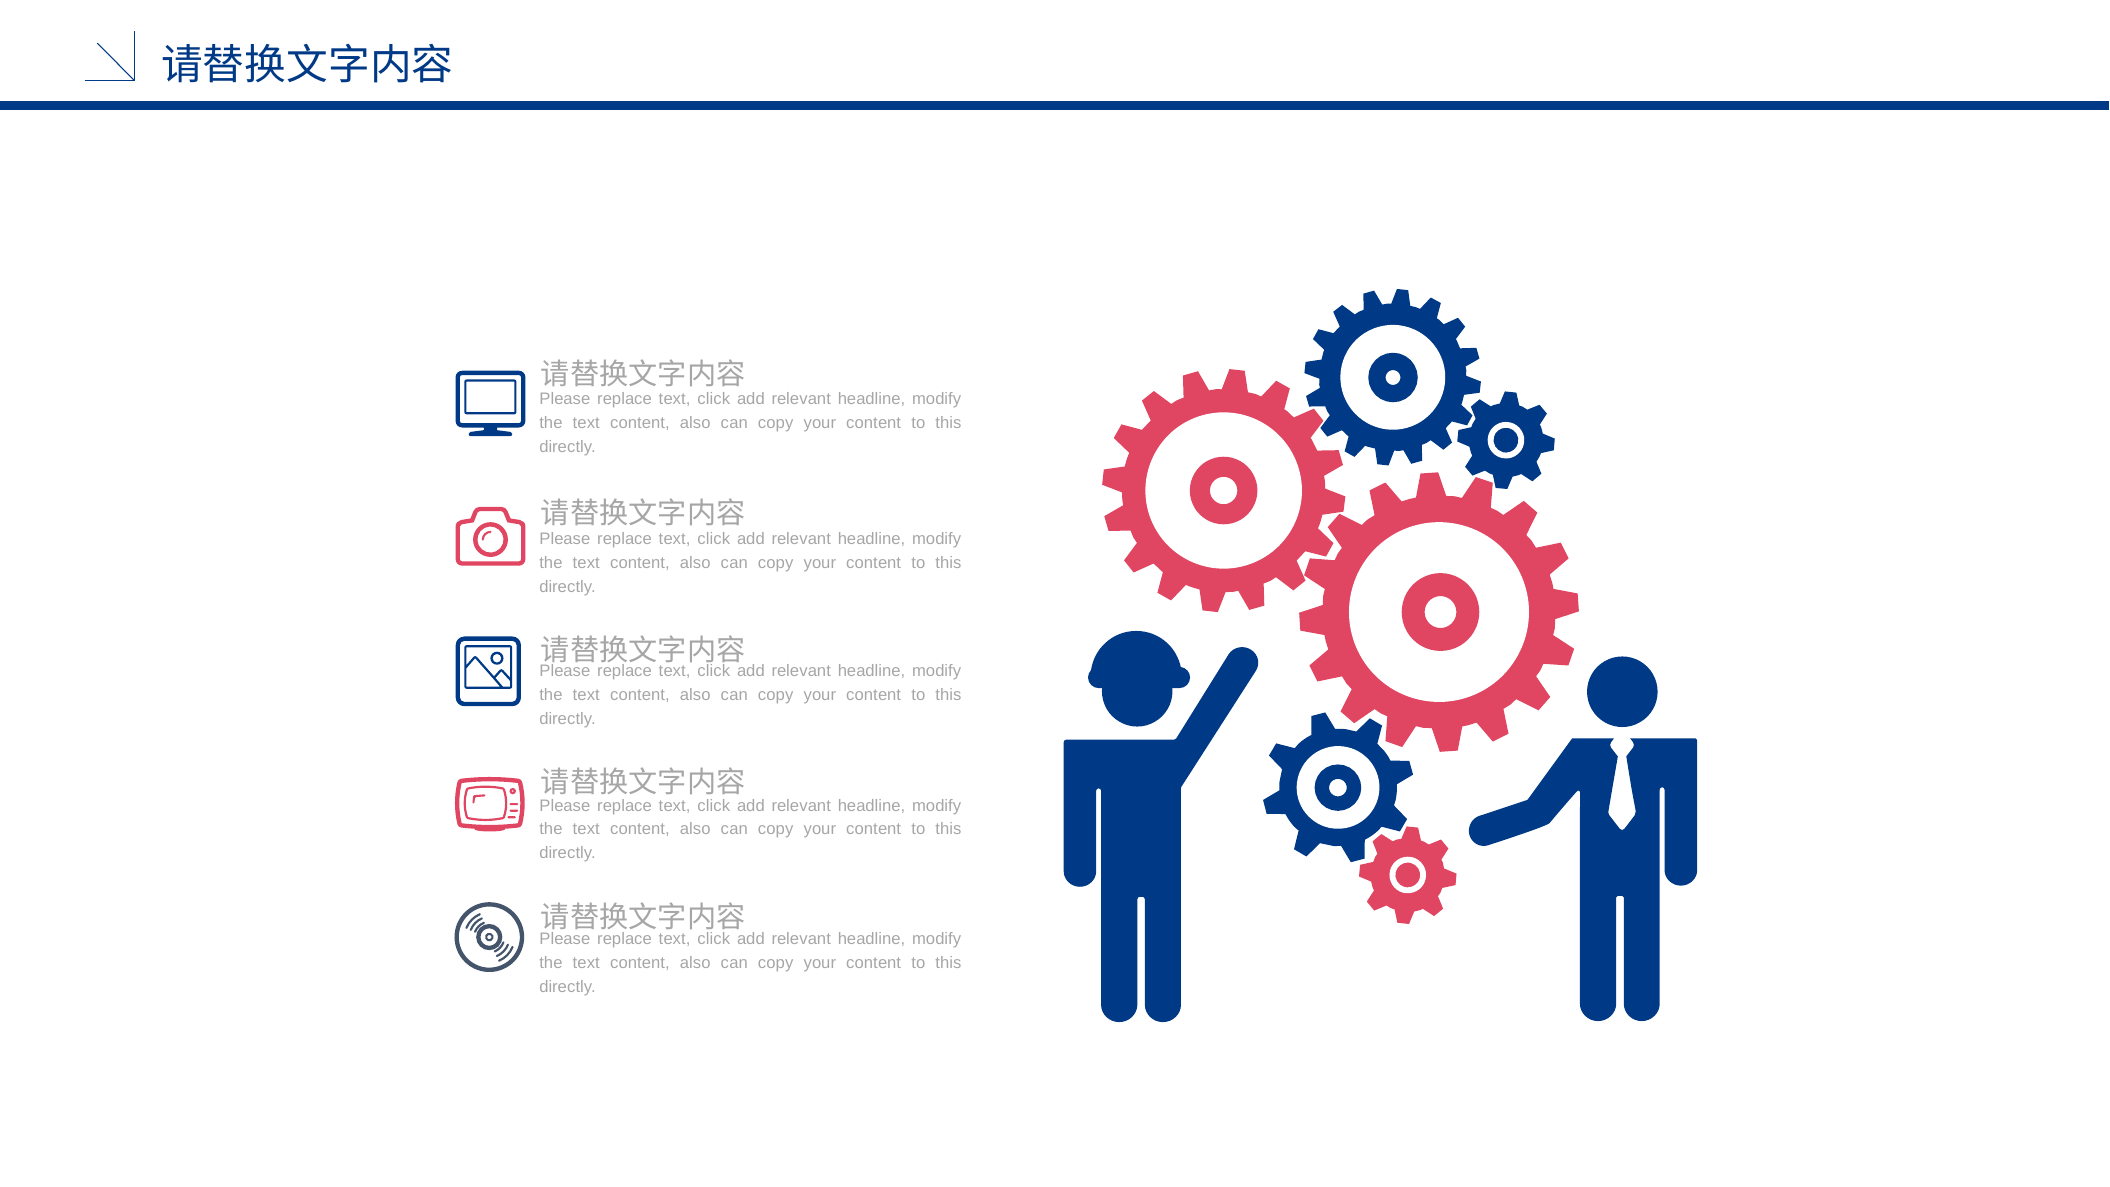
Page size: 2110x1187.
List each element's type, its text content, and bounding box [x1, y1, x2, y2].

text_box [1348, 522, 1530, 702]
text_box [539, 487, 963, 597]
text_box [539, 348, 963, 457]
text_box [1304, 288, 1481, 466]
text_box 请替换文字内容 [145, 22, 500, 94]
text_box [1321, 771, 1355, 804]
text_box [1358, 826, 1457, 924]
text_box [1299, 472, 1579, 752]
text_box [1340, 324, 1446, 430]
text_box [1468, 656, 1698, 1022]
text_box [1413, 584, 1468, 640]
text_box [455, 636, 522, 707]
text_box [455, 506, 526, 566]
text_box [1102, 369, 1346, 613]
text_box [539, 891, 963, 997]
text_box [539, 756, 963, 864]
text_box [1063, 630, 1261, 1023]
text_box [1145, 412, 1302, 569]
text_box [1199, 466, 1248, 515]
text_box [1457, 391, 1555, 489]
text_box [1263, 712, 1414, 863]
text_box [1376, 361, 1410, 394]
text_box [455, 370, 526, 437]
text_box [1487, 421, 1525, 459]
text_box [1389, 856, 1427, 894]
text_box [539, 624, 963, 729]
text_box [454, 776, 525, 832]
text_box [454, 902, 525, 973]
text_box [1296, 746, 1380, 829]
